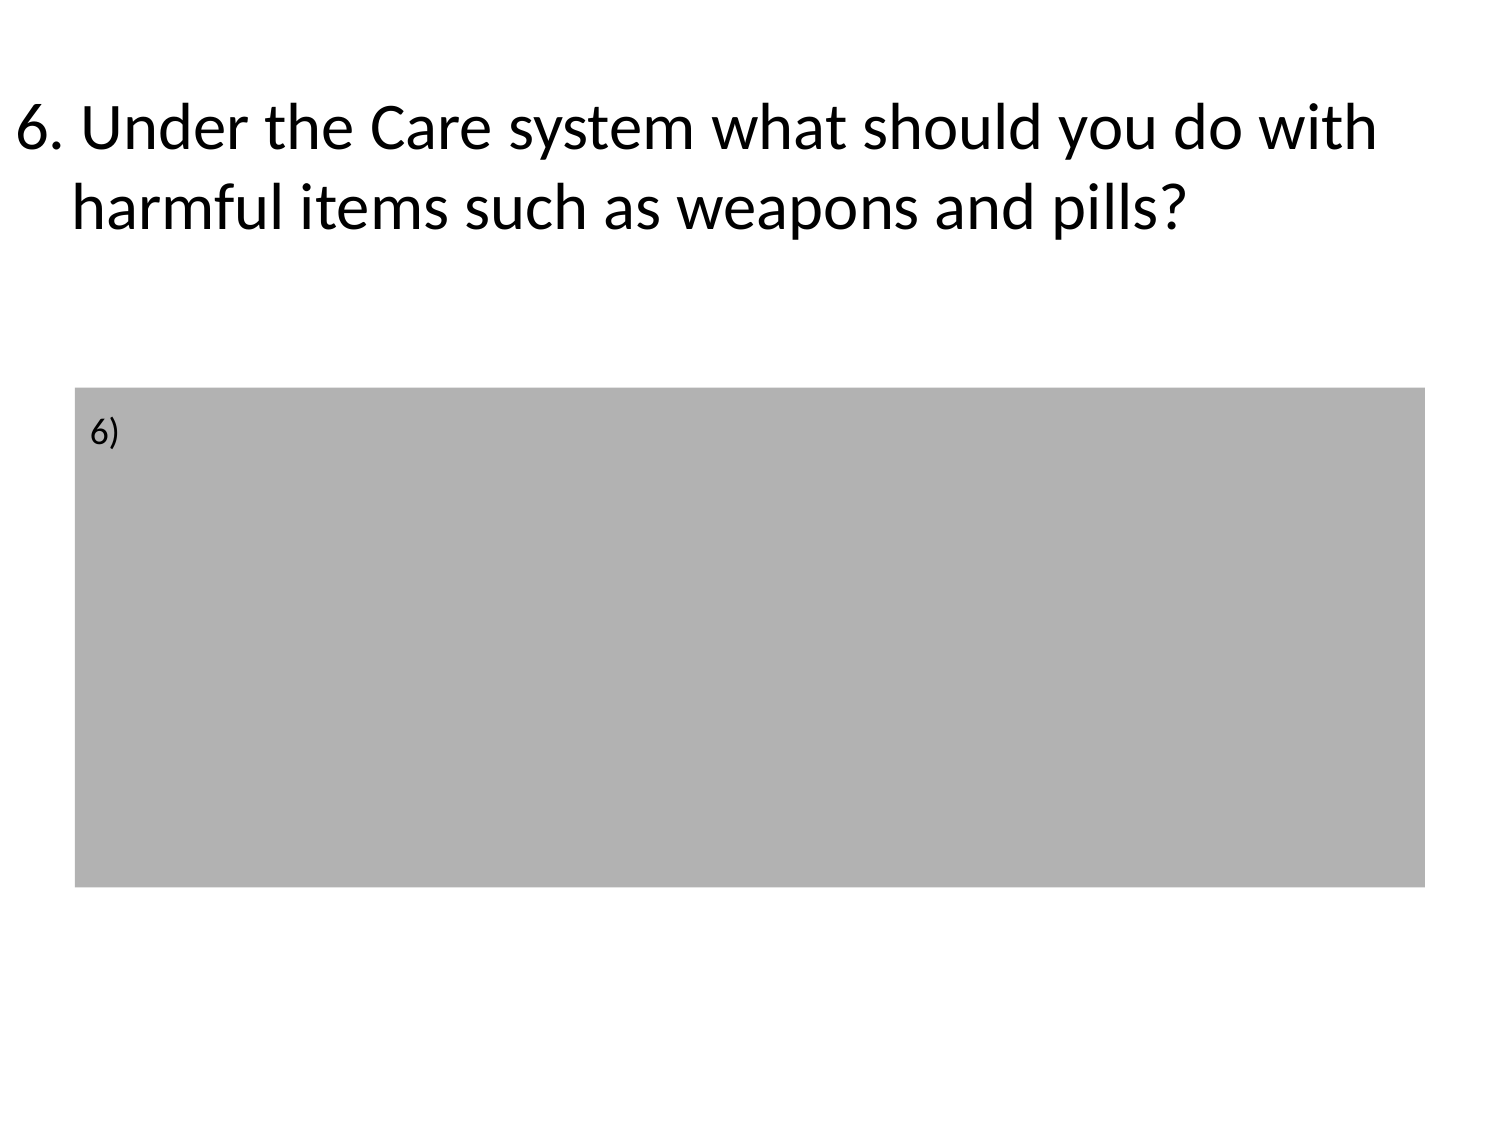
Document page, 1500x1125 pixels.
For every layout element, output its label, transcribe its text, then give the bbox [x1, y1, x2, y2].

text_box 6) [74, 399, 1413, 460]
text_box [73, 385, 1427, 890]
list 6. Under the Care system what should you do with harmful items such as weapons and pills? [0, 75, 1500, 1005]
